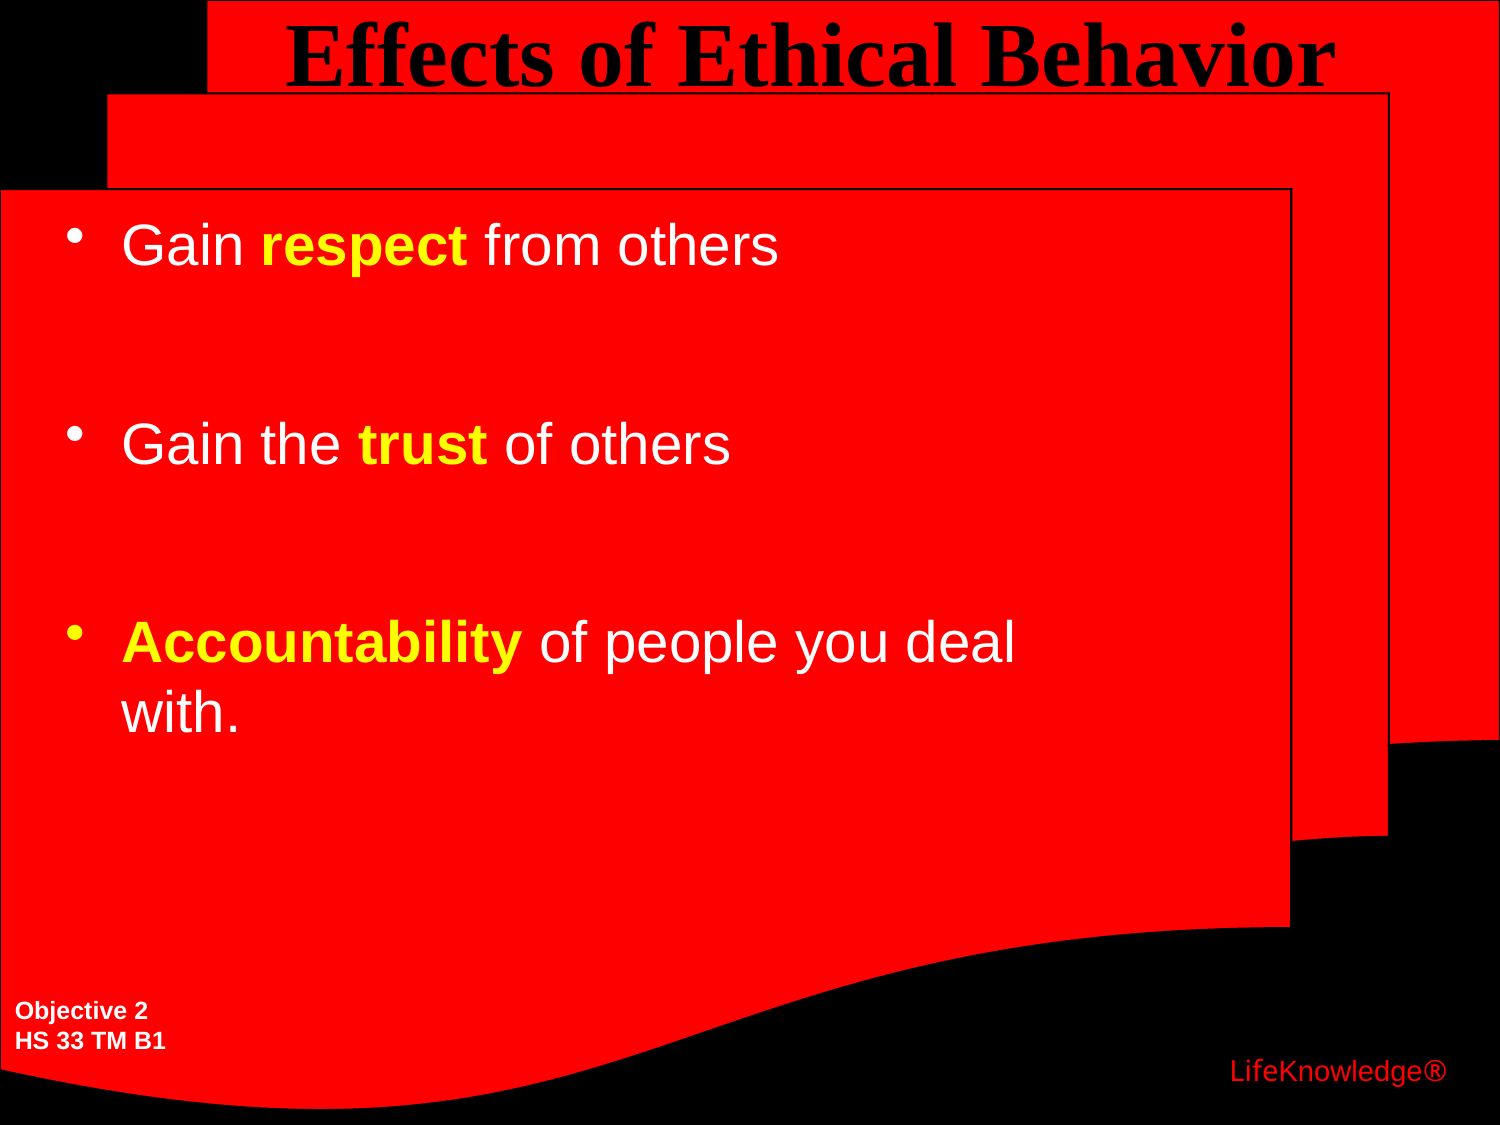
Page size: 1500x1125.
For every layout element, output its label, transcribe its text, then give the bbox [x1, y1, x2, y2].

footer LifeKnowledge® [0, 1049, 1463, 1125]
title Effects of Ethical Behavior [187, 0, 1438, 113]
list Gain respect from others Gain the trust of others Accountability of people you deal with. [49, 199, 1126, 1063]
text_box Objective 2 HS 33 TM B1 [0, 987, 189, 1063]
